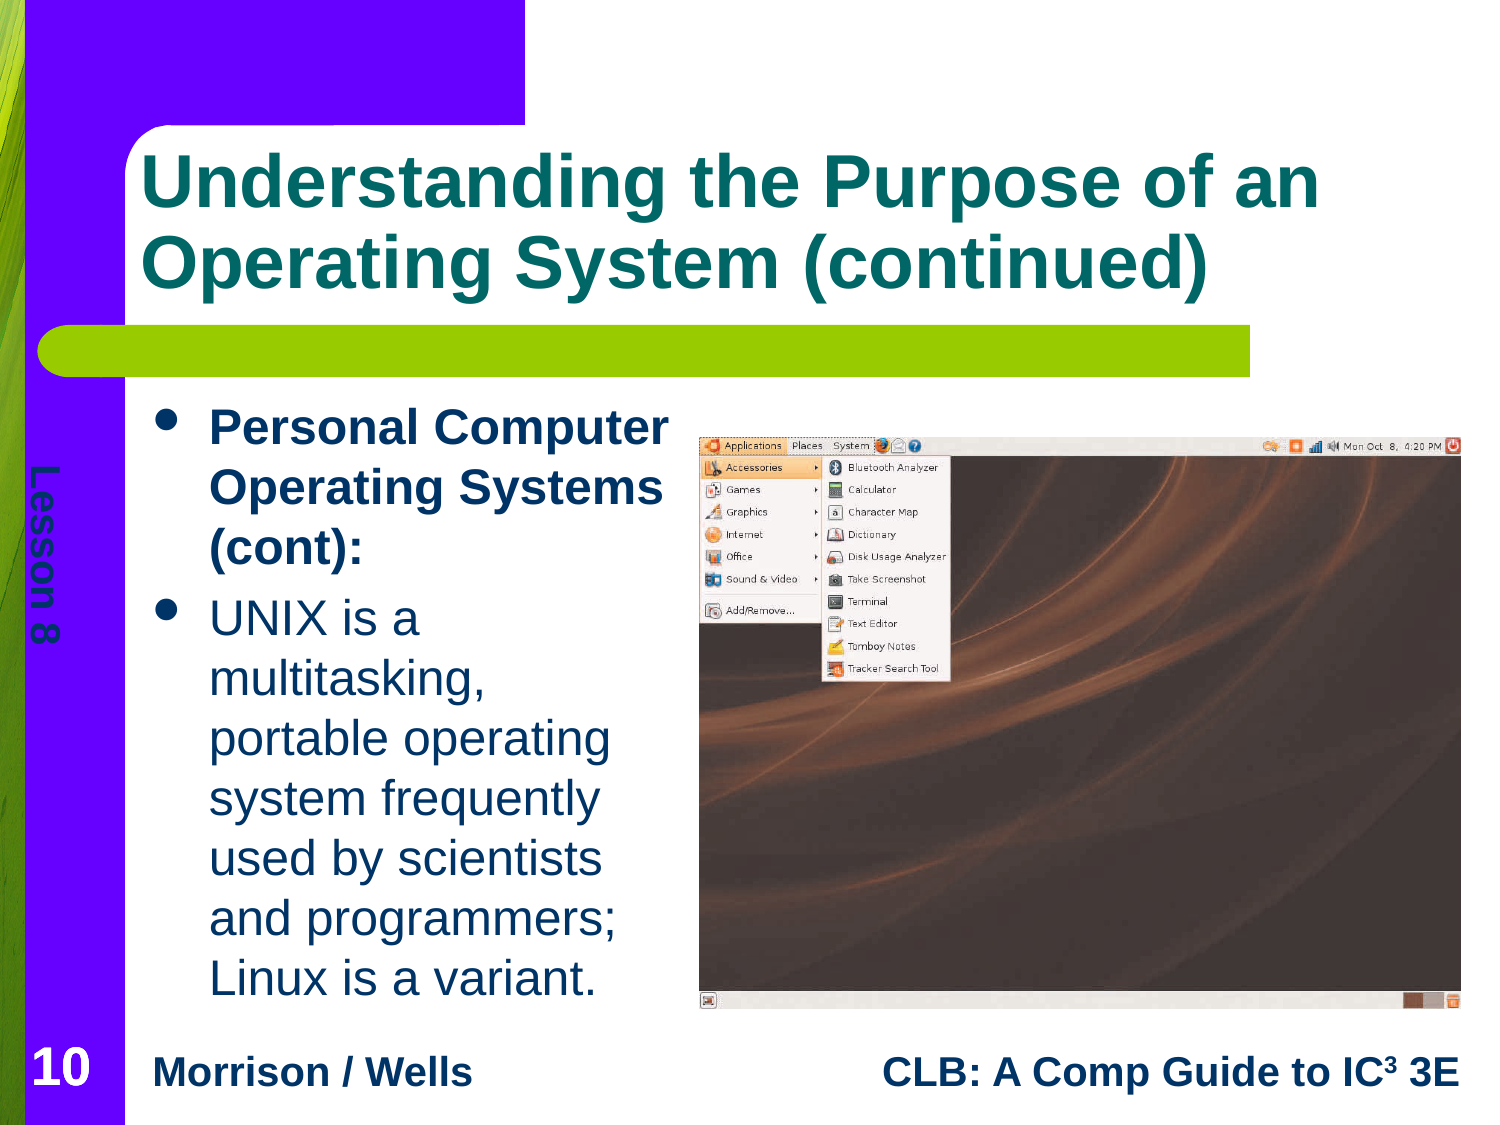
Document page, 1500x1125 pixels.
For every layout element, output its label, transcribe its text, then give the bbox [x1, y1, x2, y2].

picture [0, 0, 25, 1125]
list Personal Computer Operating Systems (cont): UNIX is a multitasking, portable operating system frequently used by scientists and programmers; Linux is a variant. [137, 387, 688, 999]
text_box 10 [13, 1023, 111, 1105]
title Understanding the Purpose of an Operating System (continued) [124, 124, 1426, 313]
picture [699, 437, 1461, 1009]
